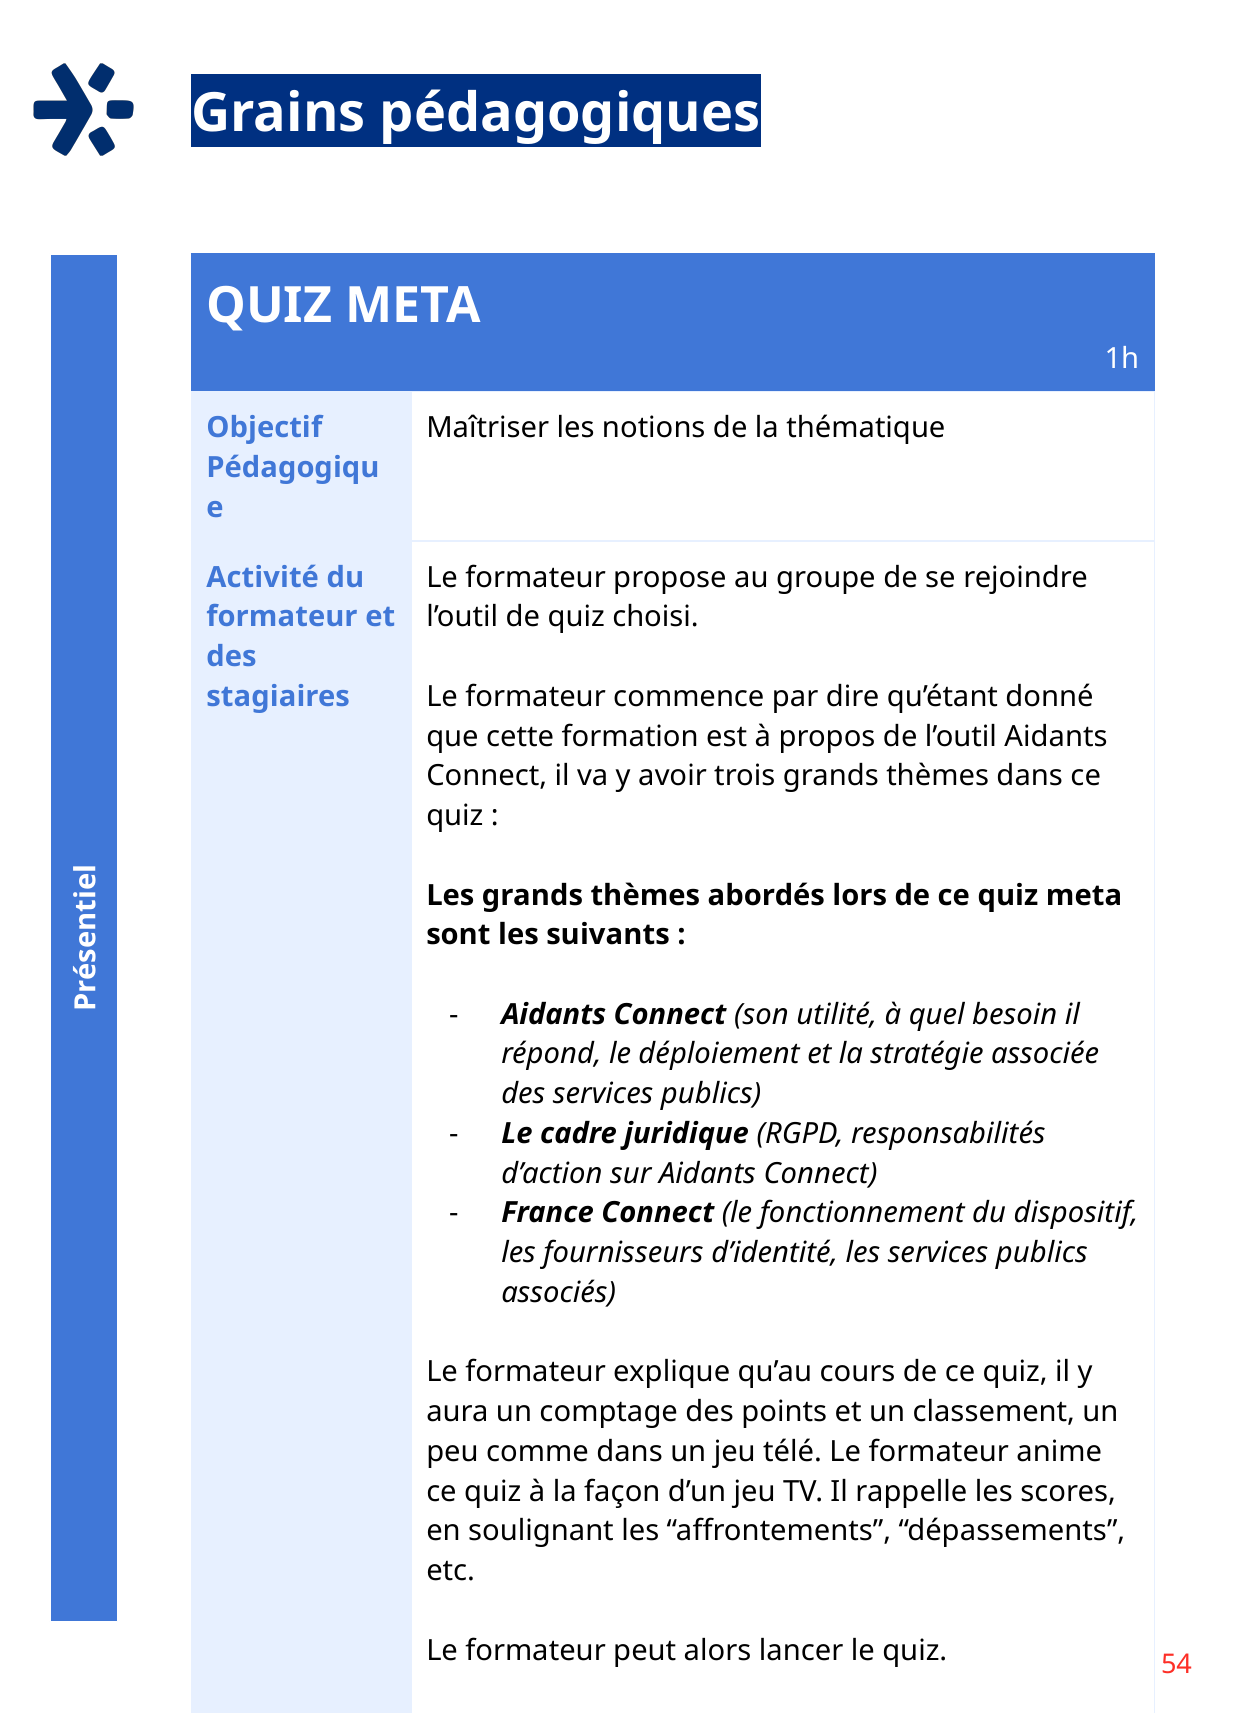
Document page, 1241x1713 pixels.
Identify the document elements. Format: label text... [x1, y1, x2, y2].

table_cell Maîtriser les notions de la thématique [412, 392, 1154, 540]
text_box Grains pédagogiques [185, 71, 1241, 148]
picture [32, 61, 135, 157]
table_header QUIZ META 1h [192, 254, 1154, 391]
table_cell Le formateur propose au groupe de se rejoindre l’outil de quiz choisi. Le formateur commence par dire qu’étant donné que cette formation est à propos de l’outil Aidants Connect, il va y avoir trois grands thèmes dans ce quiz : Les grands thèmes abordés lors de ce quiz meta sont les suivants : Aidants Connect (son utilité, à quel besoin il répond, le déploiement et la stratégie associée des services publics) Le cadre juridique (RGPD, responsabilités d’action sur Aidants Connect) France Connect (le fonctionnement du dispositif, les fournisseurs d’identité, les services publics associés) Le formateur explique qu’au cours de ce quiz, il y aura un comptage des points et un classement, un peu comme dans un jeu télé. Le formateur anime ce quiz à la façon d’un jeu TV. Il rappelle les scores, en soulignant les “affrontements”, “dépassements”, etc. Le formateur peut alors lancer le quiz. Après chaque question, le formateur revient sur le contenu et explique les réponses, en s’appuyant sur les slides correspondant à chaque question. À la fin du quiz, le formateur annonce le gagnant et répond aux questions des stagiaires s’ils en ont. [412, 542, 1154, 1713]
table_cell Activité du formateur et des stagiaires [192, 542, 411, 1713]
text_box Présentiel [49, 253, 118, 1622]
slide_number ‹#› [1155, 1621, 1211, 1705]
table_cell Objectif Pédagogique [192, 392, 411, 540]
